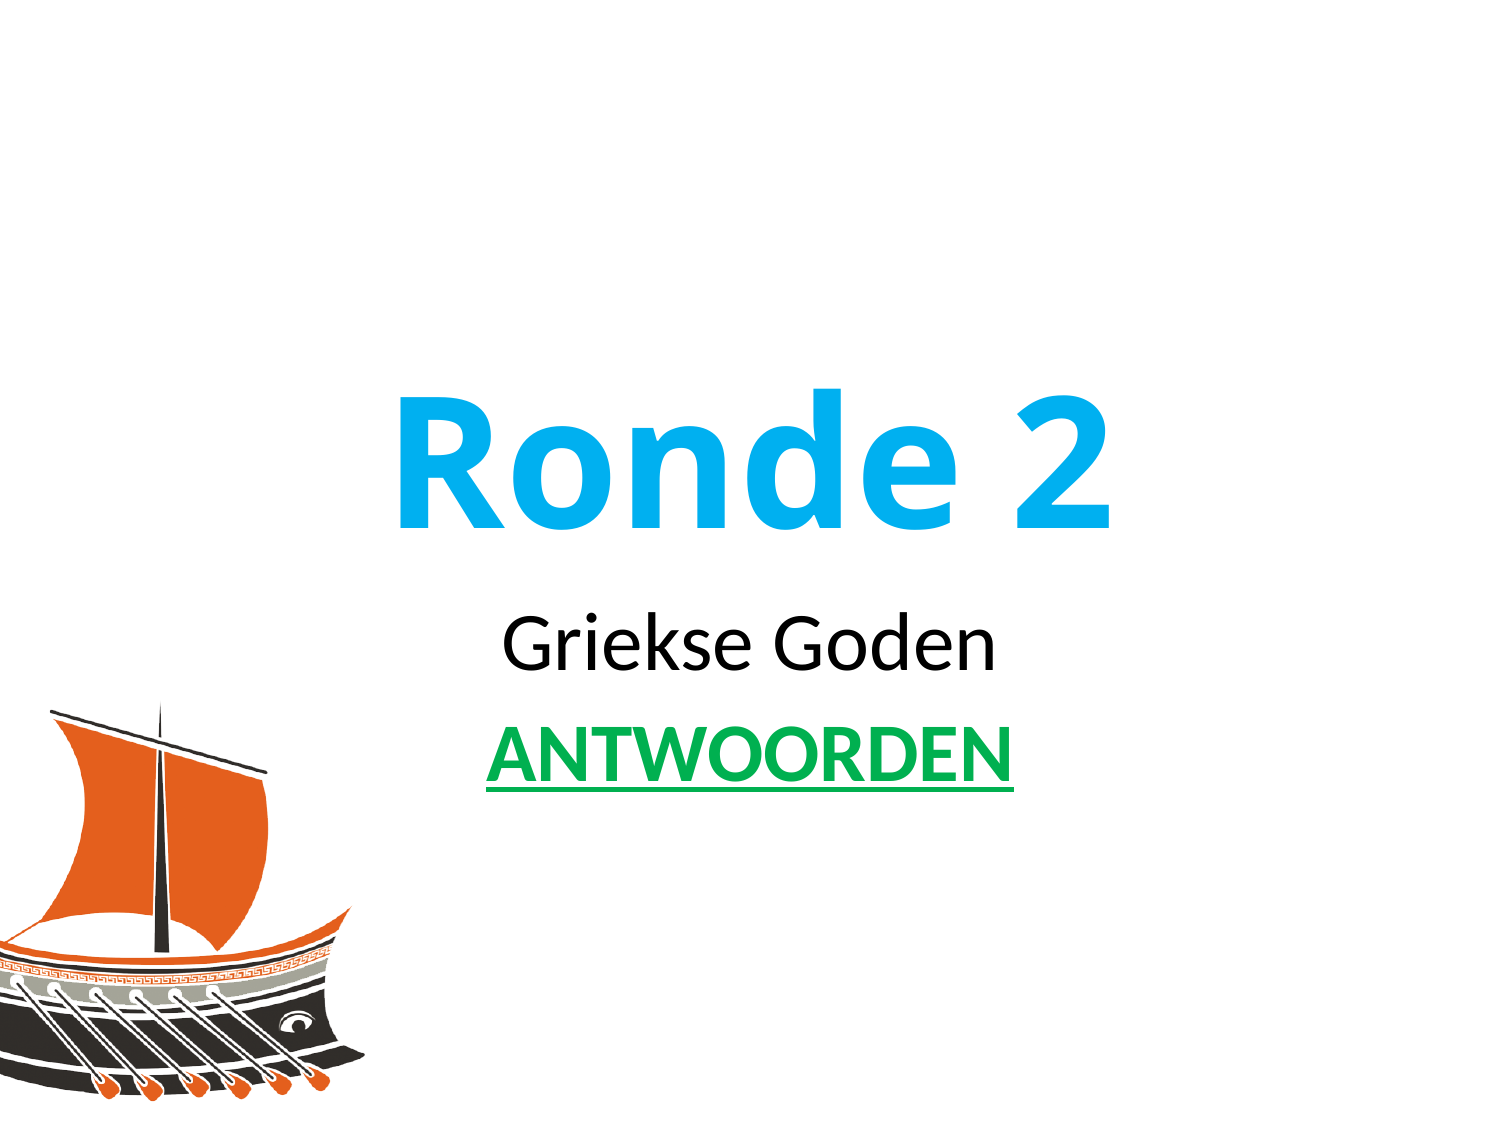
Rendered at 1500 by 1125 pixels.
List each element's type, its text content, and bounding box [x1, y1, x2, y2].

subtitle Griekse Goden ANTWOORDEN [187, 590, 1313, 863]
title Ronde 2 [112, 184, 1388, 576]
picture [0, 689, 371, 1115]
